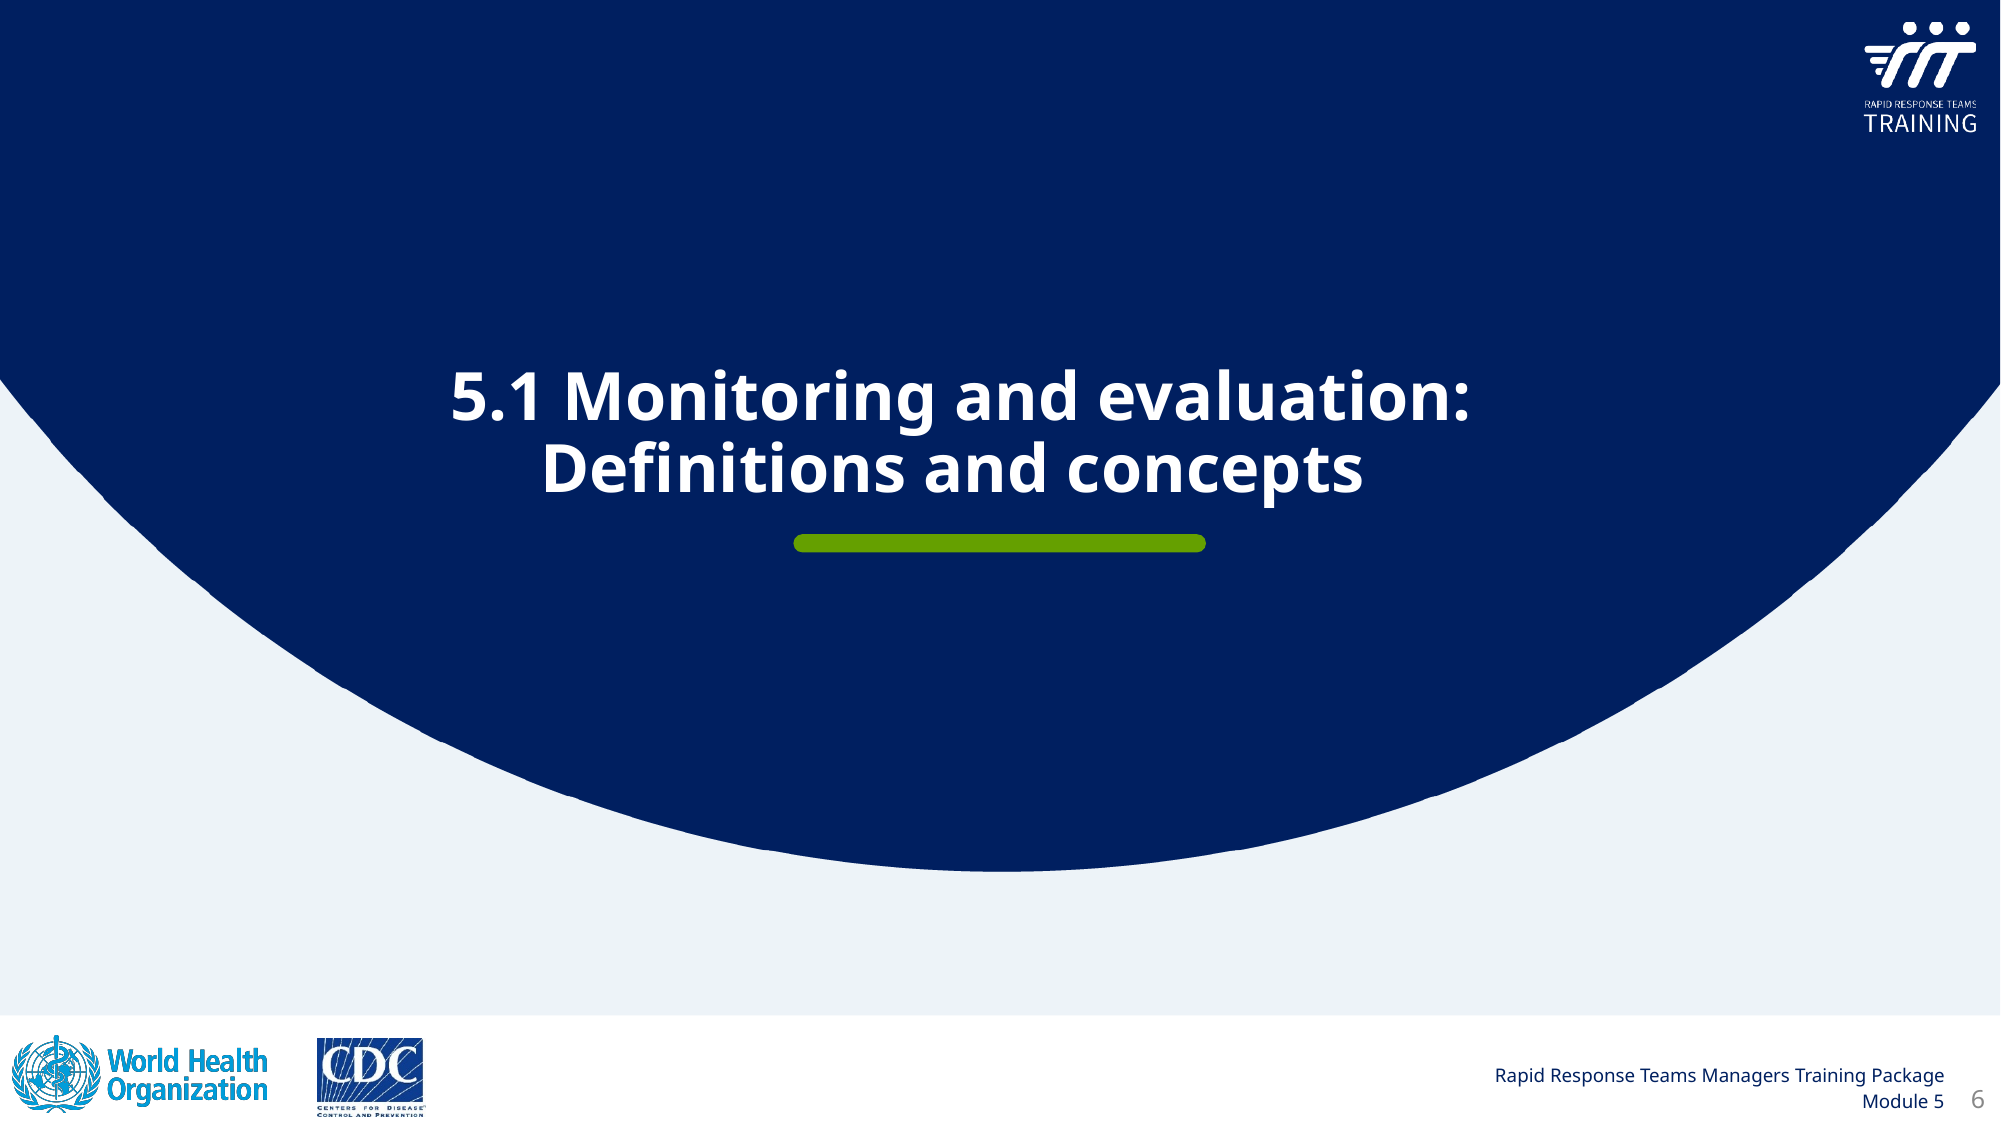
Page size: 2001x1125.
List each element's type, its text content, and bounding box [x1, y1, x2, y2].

picture [317, 1038, 426, 1117]
picture [34, 1054, 43, 1078]
picture [12, 1035, 54, 1068]
picture [12, 1083, 48, 1113]
picture [22, 1062, 26, 1077]
picture [36, 1088, 78, 1105]
picture [0, 0, 2001, 904]
picture [30, 1083, 37, 1091]
picture [40, 1062, 47, 1070]
picture [59, 1035, 267, 1113]
picture [71, 1053, 90, 1091]
picture [24, 1054, 36, 1087]
picture [50, 1108, 62, 1113]
list 5.1 Monitoring and evaluation: Definitions and concepts [388, 280, 1534, 589]
text_box 6 [1557, 1076, 1993, 1121]
picture [46, 1056, 54, 1062]
